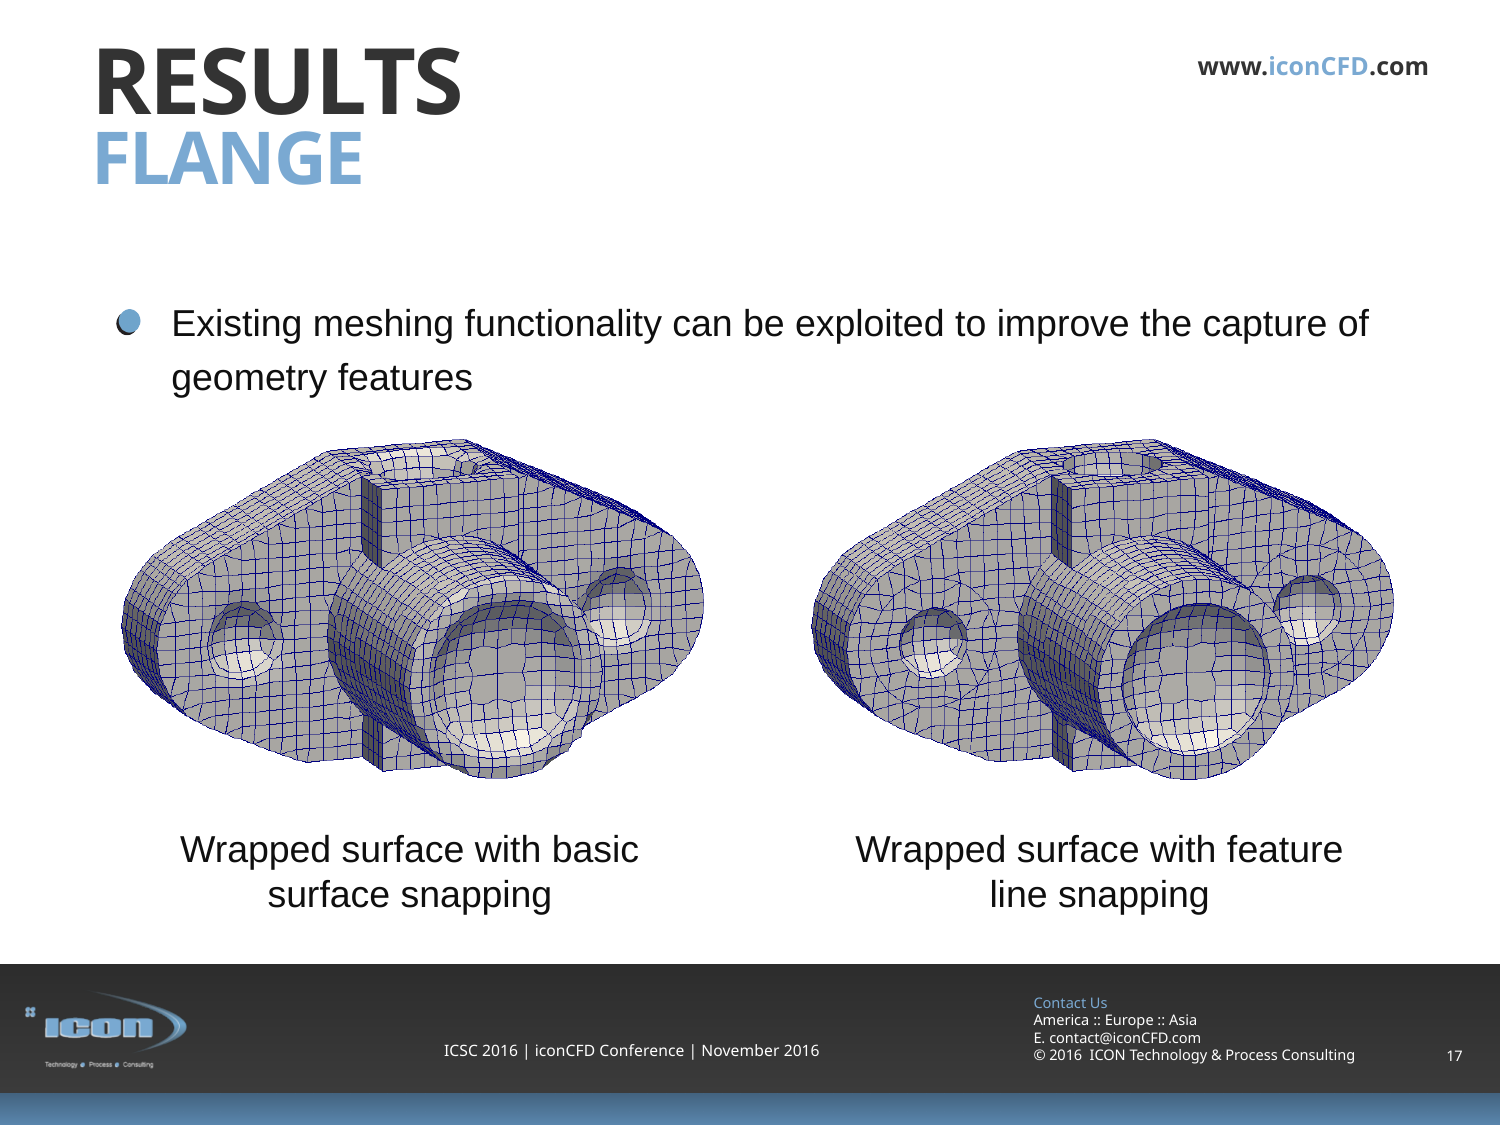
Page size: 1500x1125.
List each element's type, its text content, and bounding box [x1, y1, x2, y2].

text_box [76, 395, 744, 924]
picture [0, 952, 231, 1077]
text_box Existing meshing functionality can be exploited to improve the capture of geometry features [100, 283, 1389, 406]
list flange [76, 101, 1046, 208]
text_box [766, 395, 1433, 924]
title RESULTS [76, 30, 1046, 101]
picture [115, 308, 142, 336]
footer ICSC 2016 | iconCFD Conference | November 2016 [371, 1039, 892, 1063]
